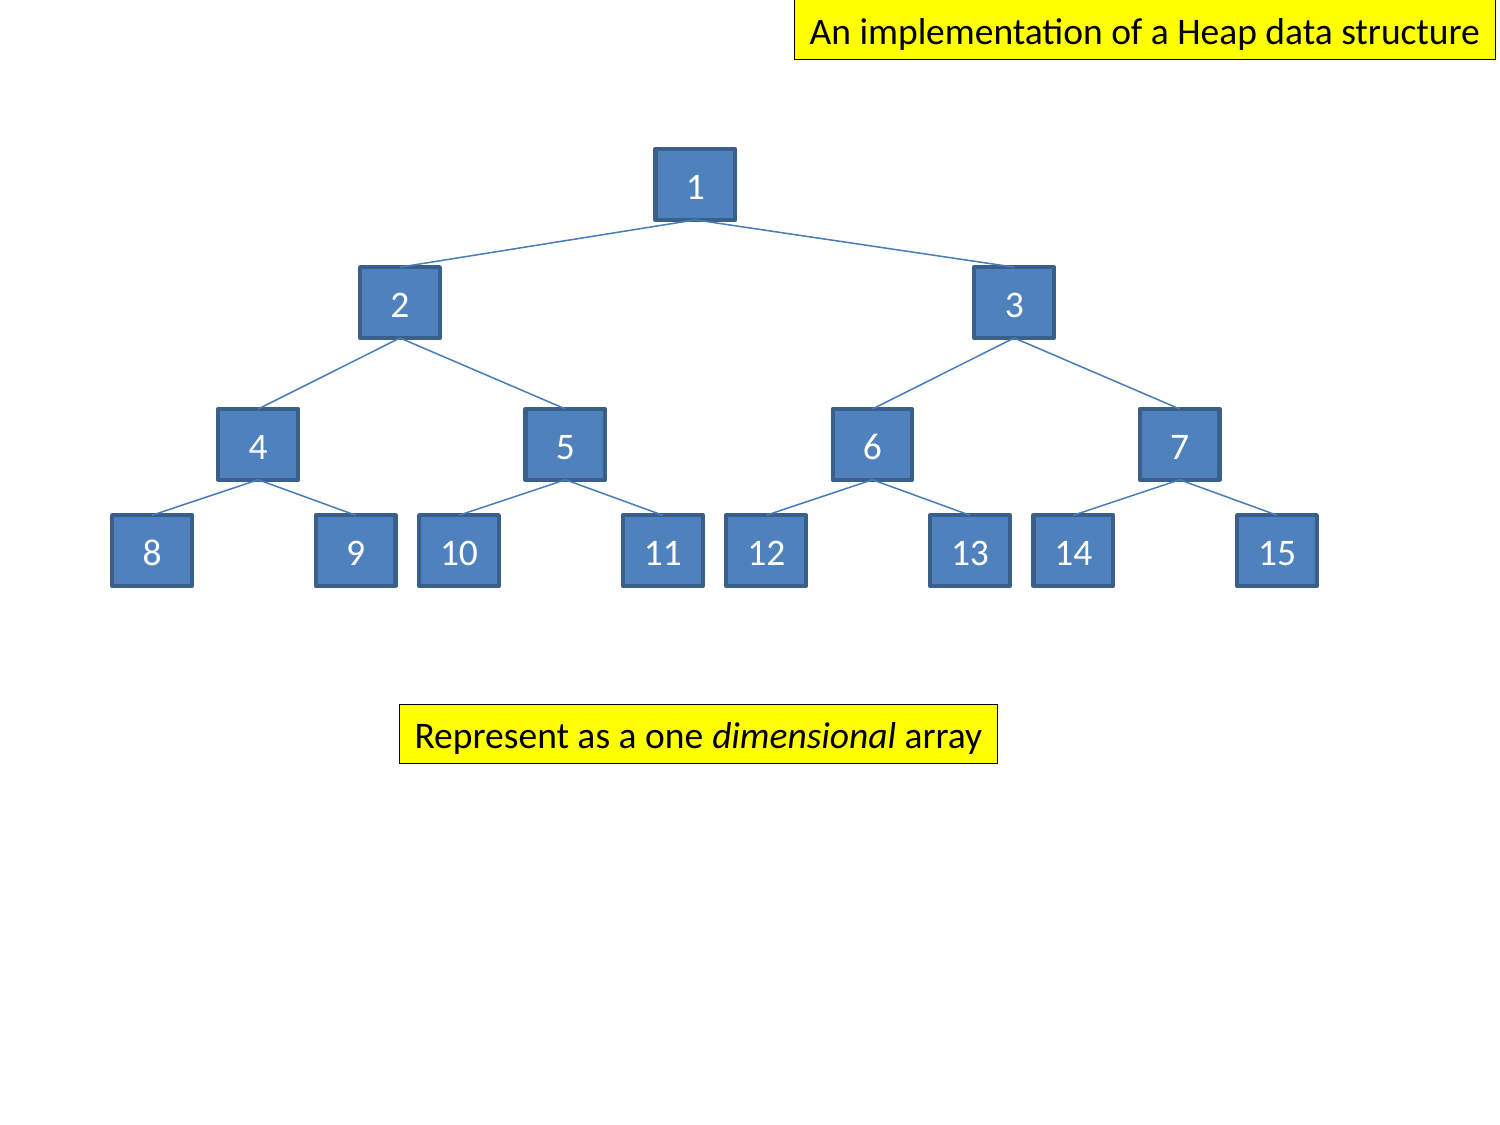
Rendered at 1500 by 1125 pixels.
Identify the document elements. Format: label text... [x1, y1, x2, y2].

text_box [399, 337, 566, 410]
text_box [1013, 337, 1180, 410]
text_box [257, 337, 398, 410]
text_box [418, 408, 703, 587]
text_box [359, 148, 1055, 339]
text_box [872, 337, 1012, 410]
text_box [1033, 408, 1318, 587]
text_box Represent as a one dimensional array [399, 704, 998, 764]
text_box An implementation of a Heap data structure [794, 0, 1496, 60]
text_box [726, 408, 1011, 587]
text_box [111, 408, 396, 587]
